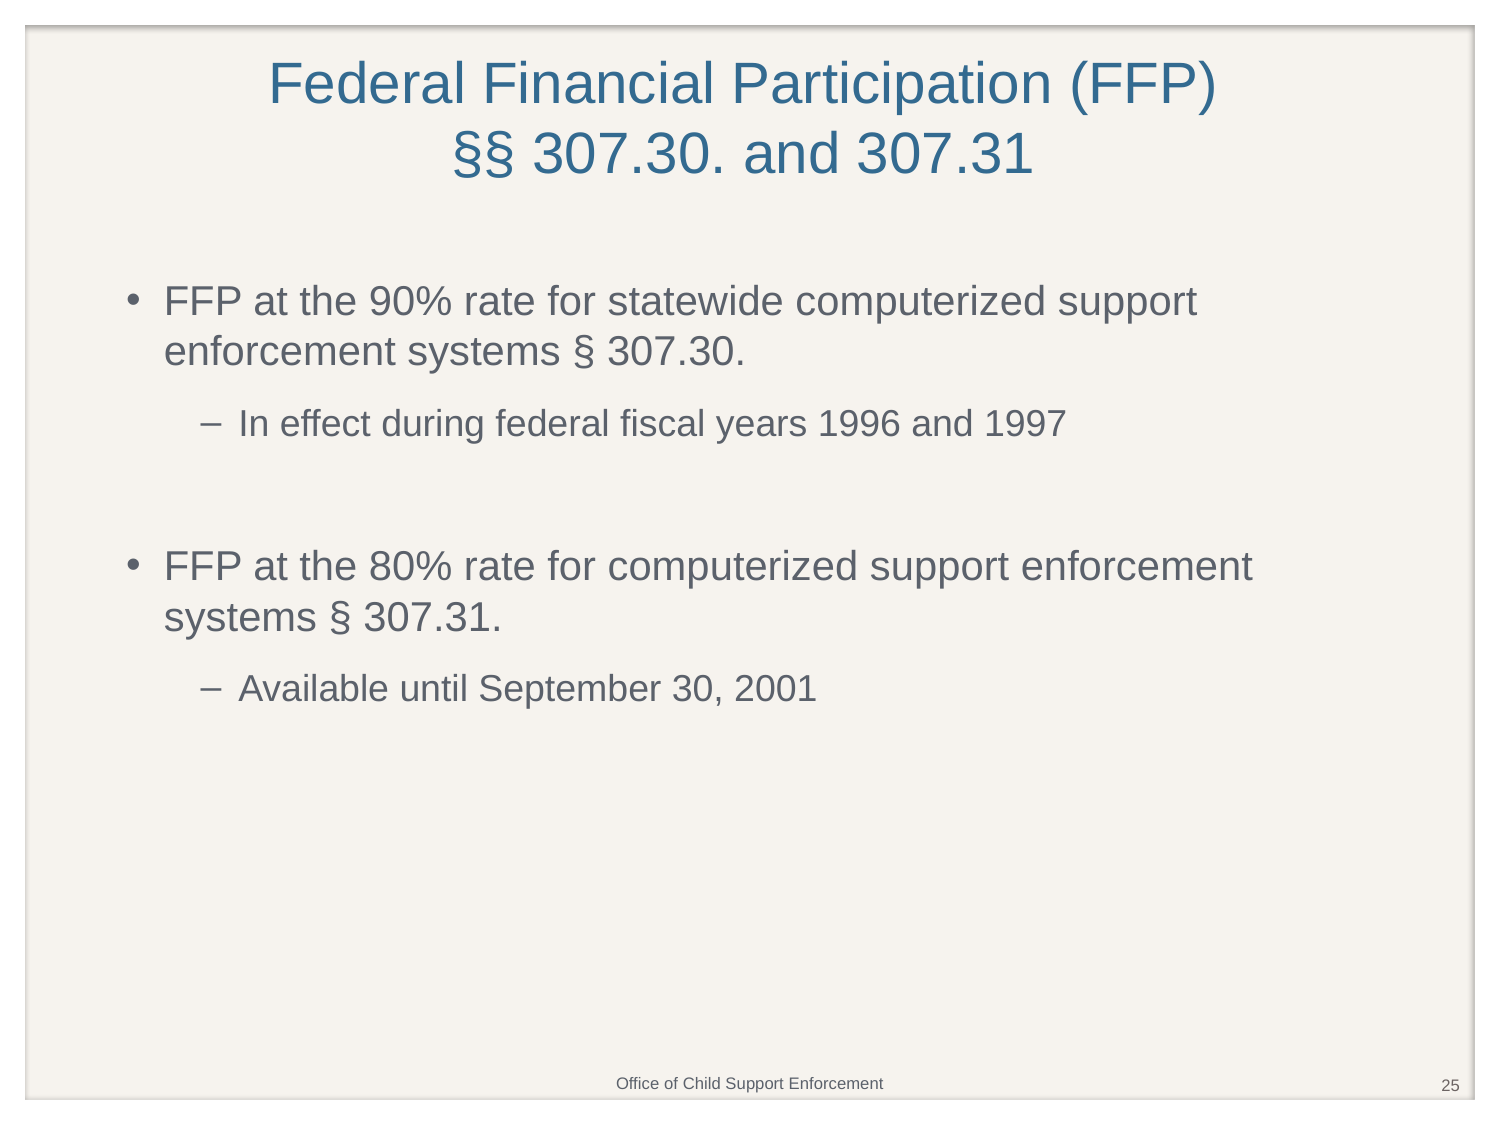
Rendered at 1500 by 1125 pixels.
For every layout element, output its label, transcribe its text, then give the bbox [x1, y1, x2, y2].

title Federal Financial Participation (FFP) §§ 307.30. and 307.31 [112, 35, 1375, 263]
list FFP at the 90% rate for statewide computerized support enforcement systems § 307.30. In effect during federal fiscal years 1996 and 1997 FFP at the 80% rate for computerized support enforcement systems § 307.31. Available until September 30, 2001 [111, 266, 1349, 992]
slide_number 25 [1125, 1067, 1475, 1103]
